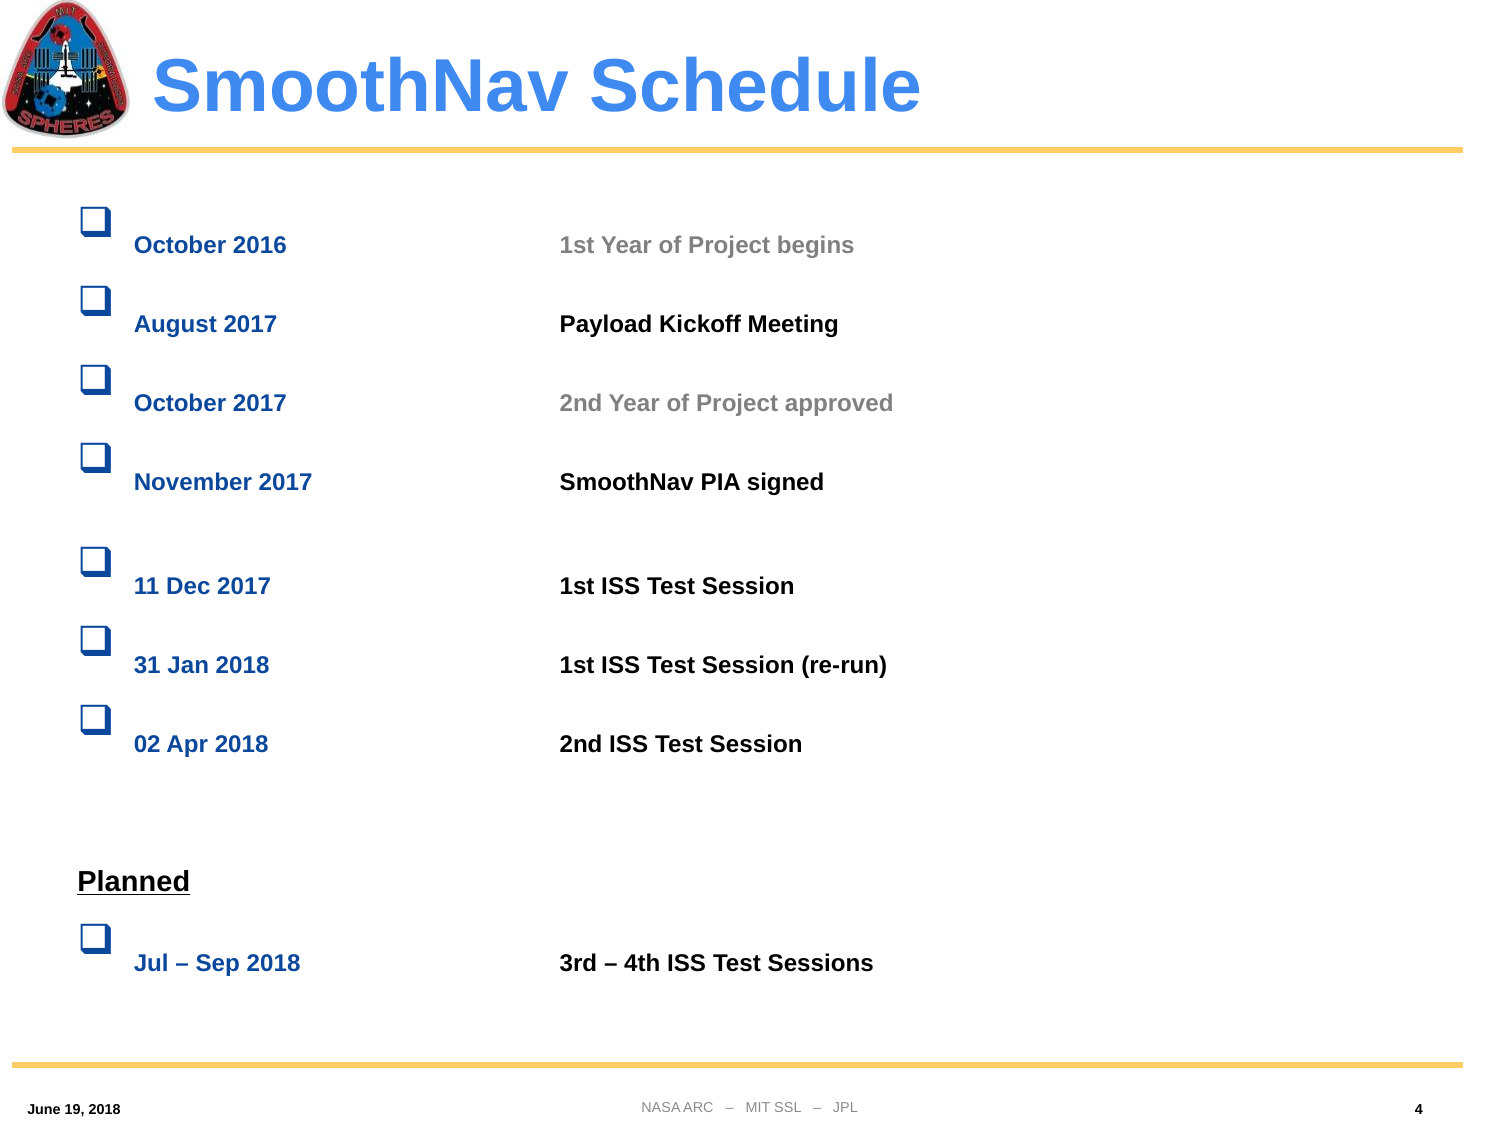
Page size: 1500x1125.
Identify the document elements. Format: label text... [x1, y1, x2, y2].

picture [0, 0, 131, 139]
text_box October 2016 1st Year of Project begins August 2017 Payload Kickoff Meeting October 2017 2nd Year of Project approved November 2017 SmoothNav PIA signed 11 Dec 2017 1st ISS Test Session 31 Jan 2018 1st ISS Test Session (re-run) 02 Apr 2018 2nd ISS Test Session Planned Jul – Sep 2018 3rd – 4th ISS Test Sessions [62, 194, 1413, 1038]
footer NASA ARC – MIT SSL – JPL [512, 1077, 988, 1120]
title SmoothNav Schedule [137, 24, 1451, 138]
